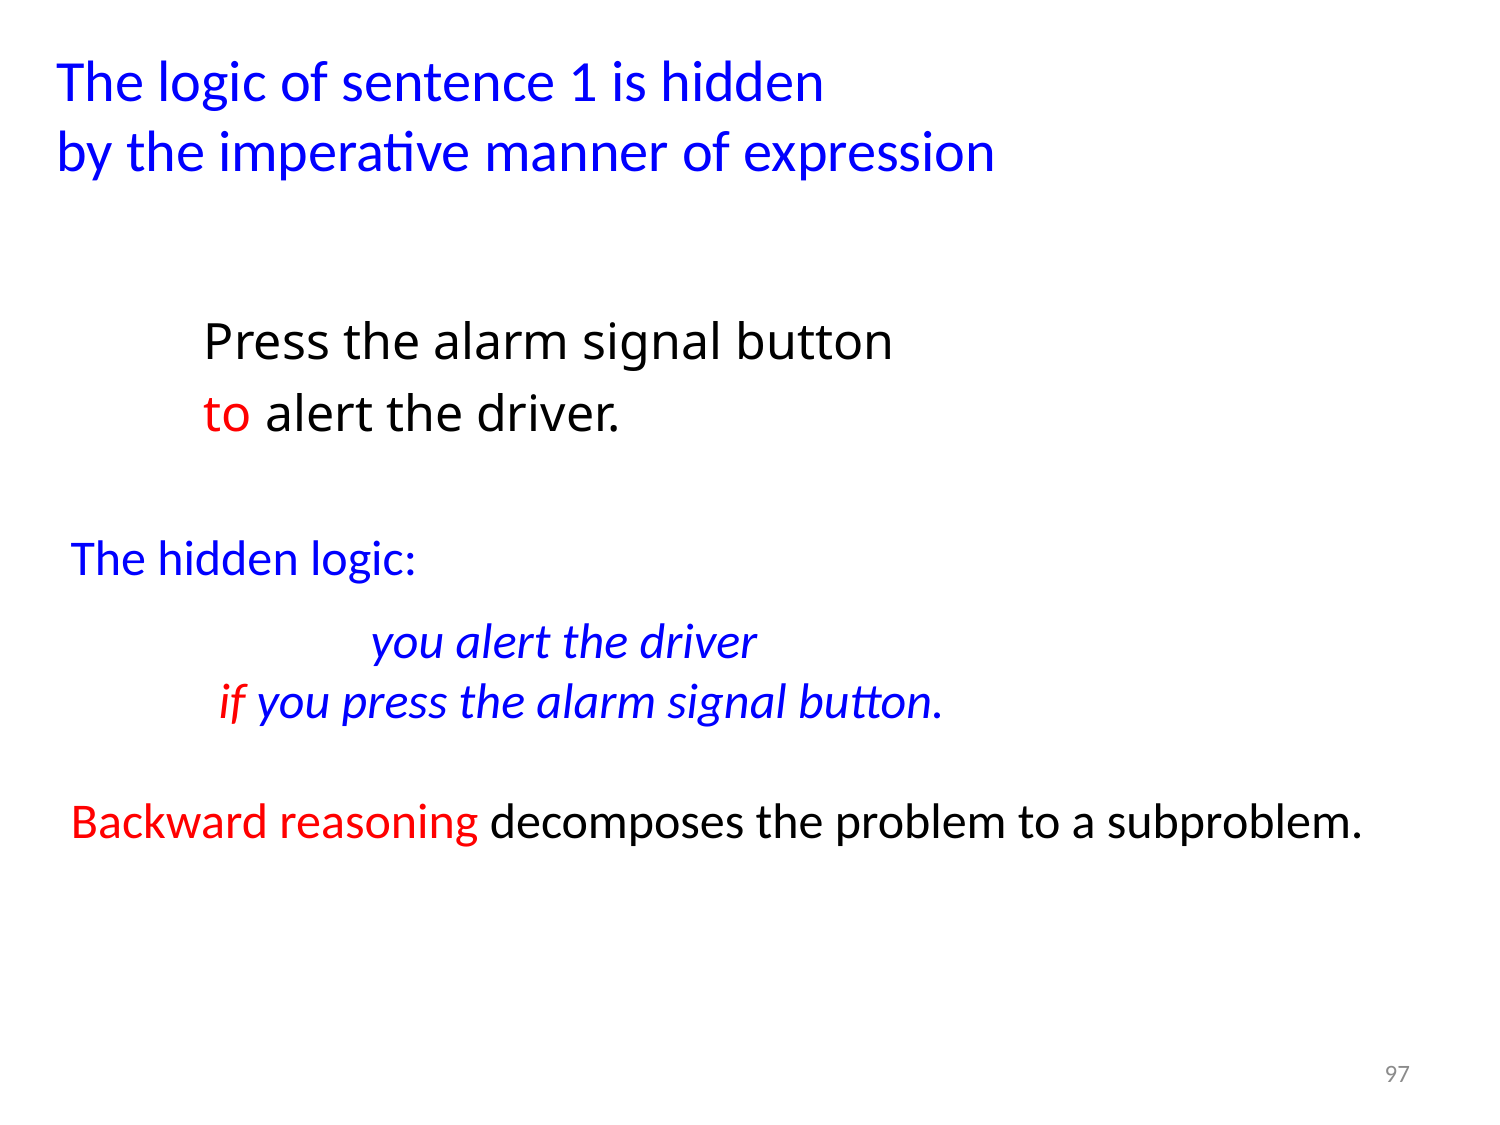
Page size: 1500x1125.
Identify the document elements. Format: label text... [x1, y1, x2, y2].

slide_number 97 [1074, 1042, 1425, 1103]
list Press the alarm signal button to alert the driver. The hidden logic: you alert the driver if you press the alarm signal button. Backward reasoning decomposes the problem to a subproblem. [70, 297, 1421, 1103]
title The logic of sentence 1 is hidden by the imperative manner of expression [41, 19, 1392, 207]
